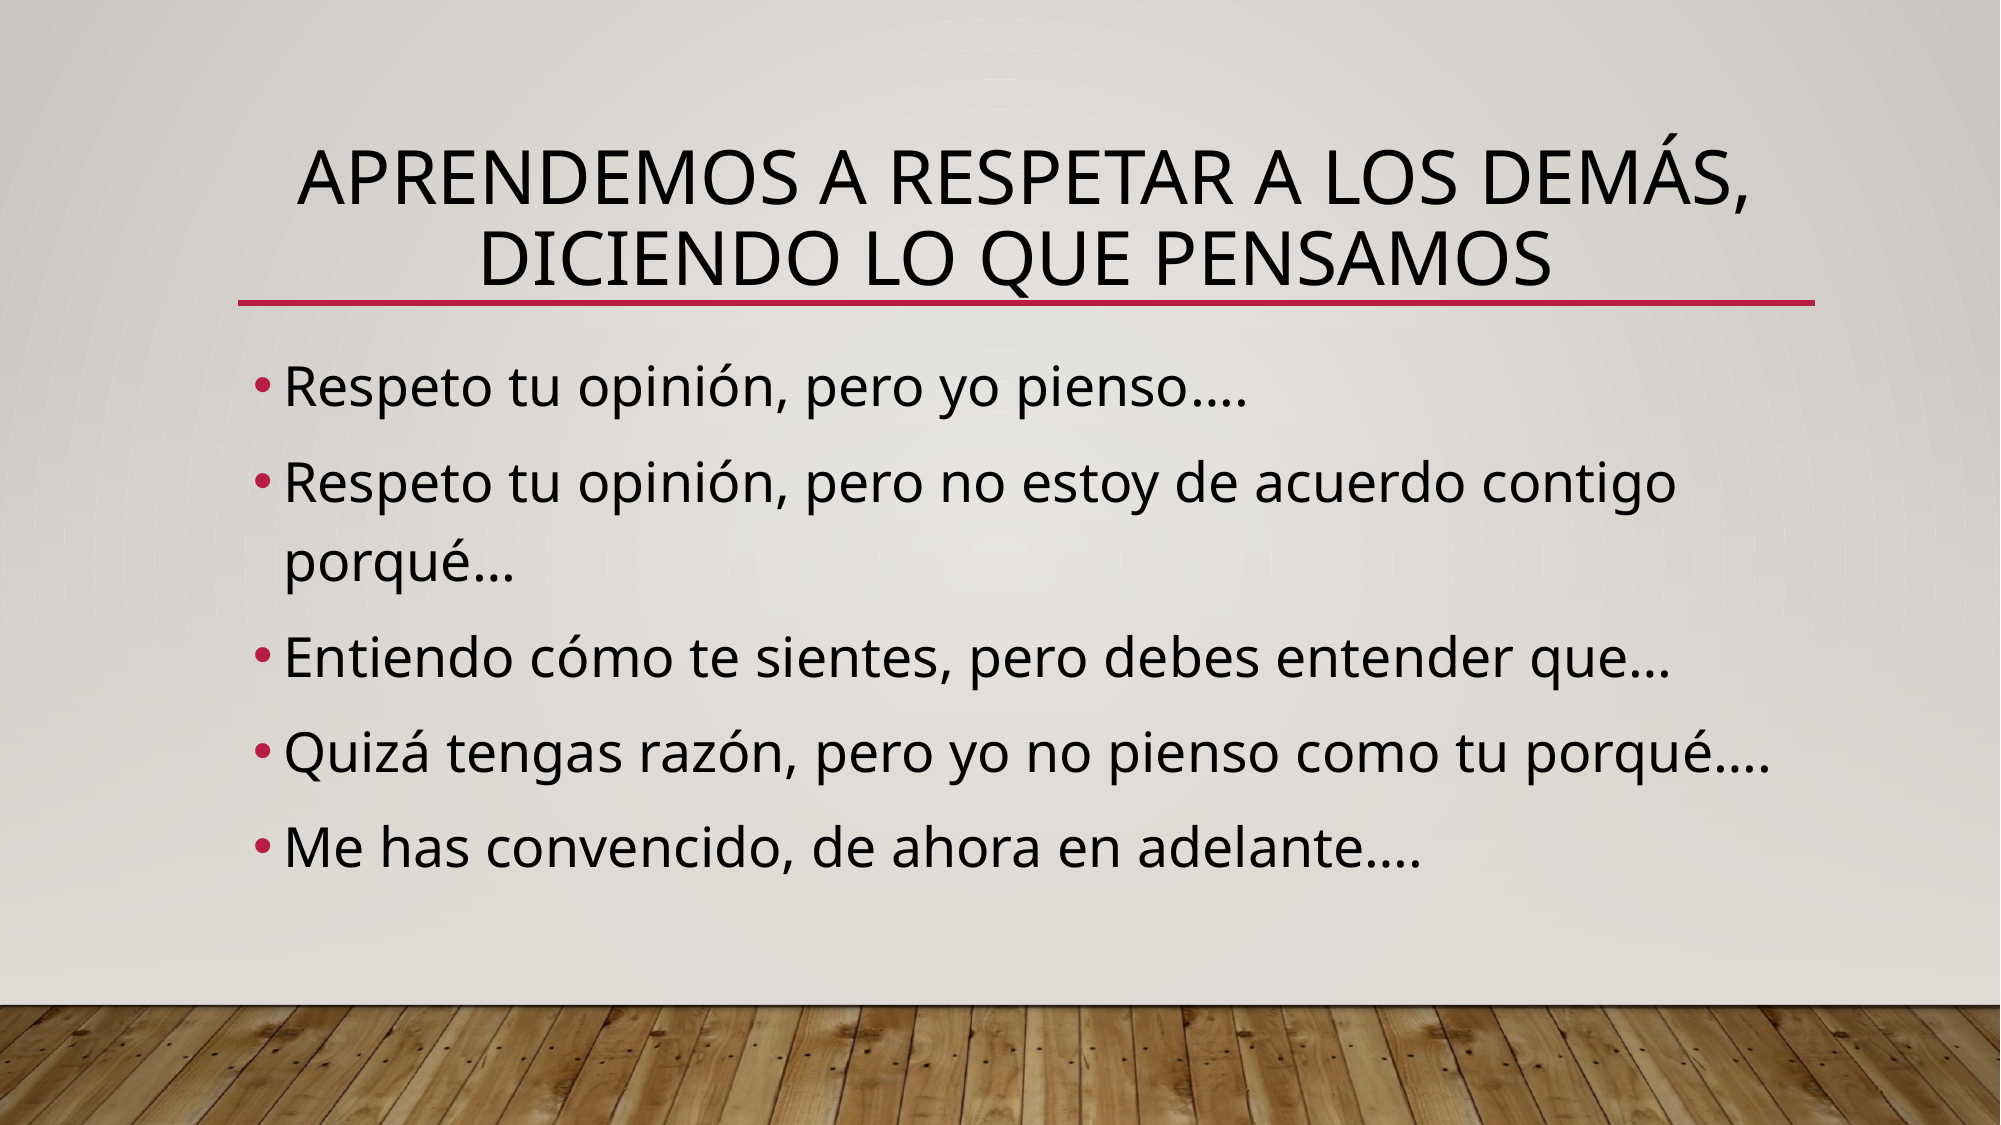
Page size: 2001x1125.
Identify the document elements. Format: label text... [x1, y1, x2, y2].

list Respeto tu opinión, pero yo pienso…. Respeto tu opinión, pero no estoy de acuerdo contigo porqué… Entiendo cómo te sientes, pero debes entender que… Quizá tengas razón, pero yo no pienso como tu porqué…. Me has convencido, de ahora en adelante…. [238, 330, 1814, 897]
title Aprendemos a respetar a los demás, diciendo lo que pensamos [238, 131, 1814, 305]
picture [0, 1005, 2000, 1125]
